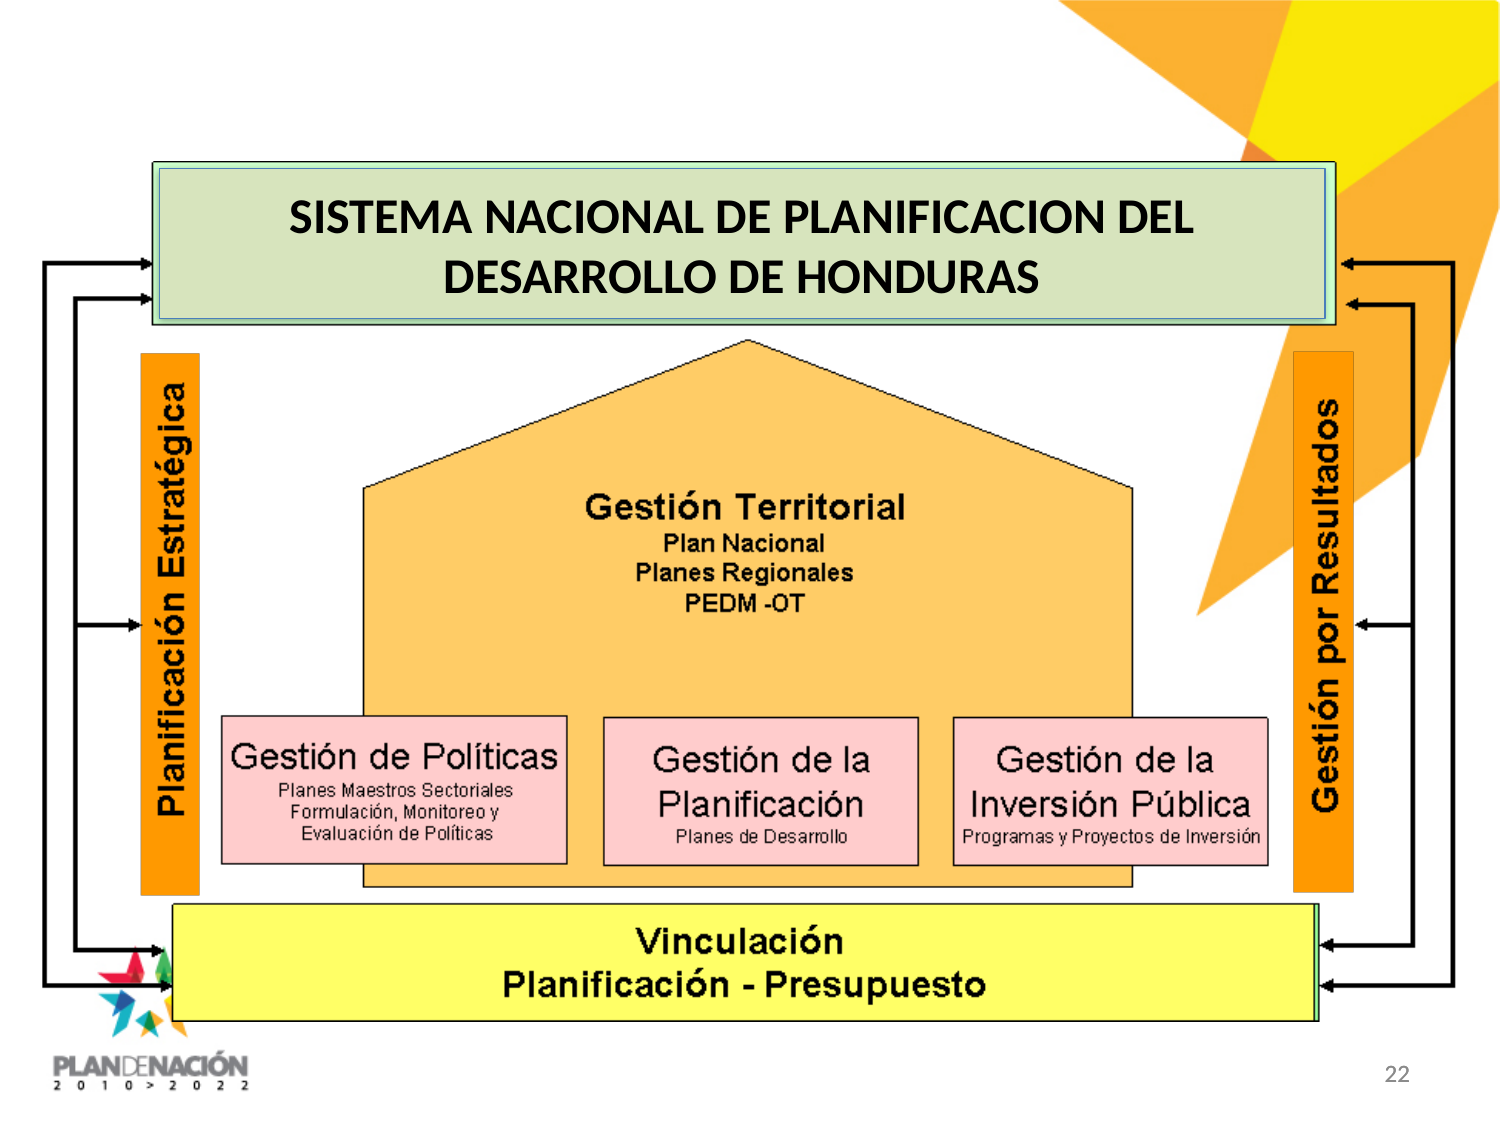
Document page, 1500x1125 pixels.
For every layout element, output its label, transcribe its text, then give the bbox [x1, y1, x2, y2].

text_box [41, 161, 1457, 1023]
picture [0, 0, 1500, 1125]
text_box 22 [1074, 1042, 1425, 1103]
